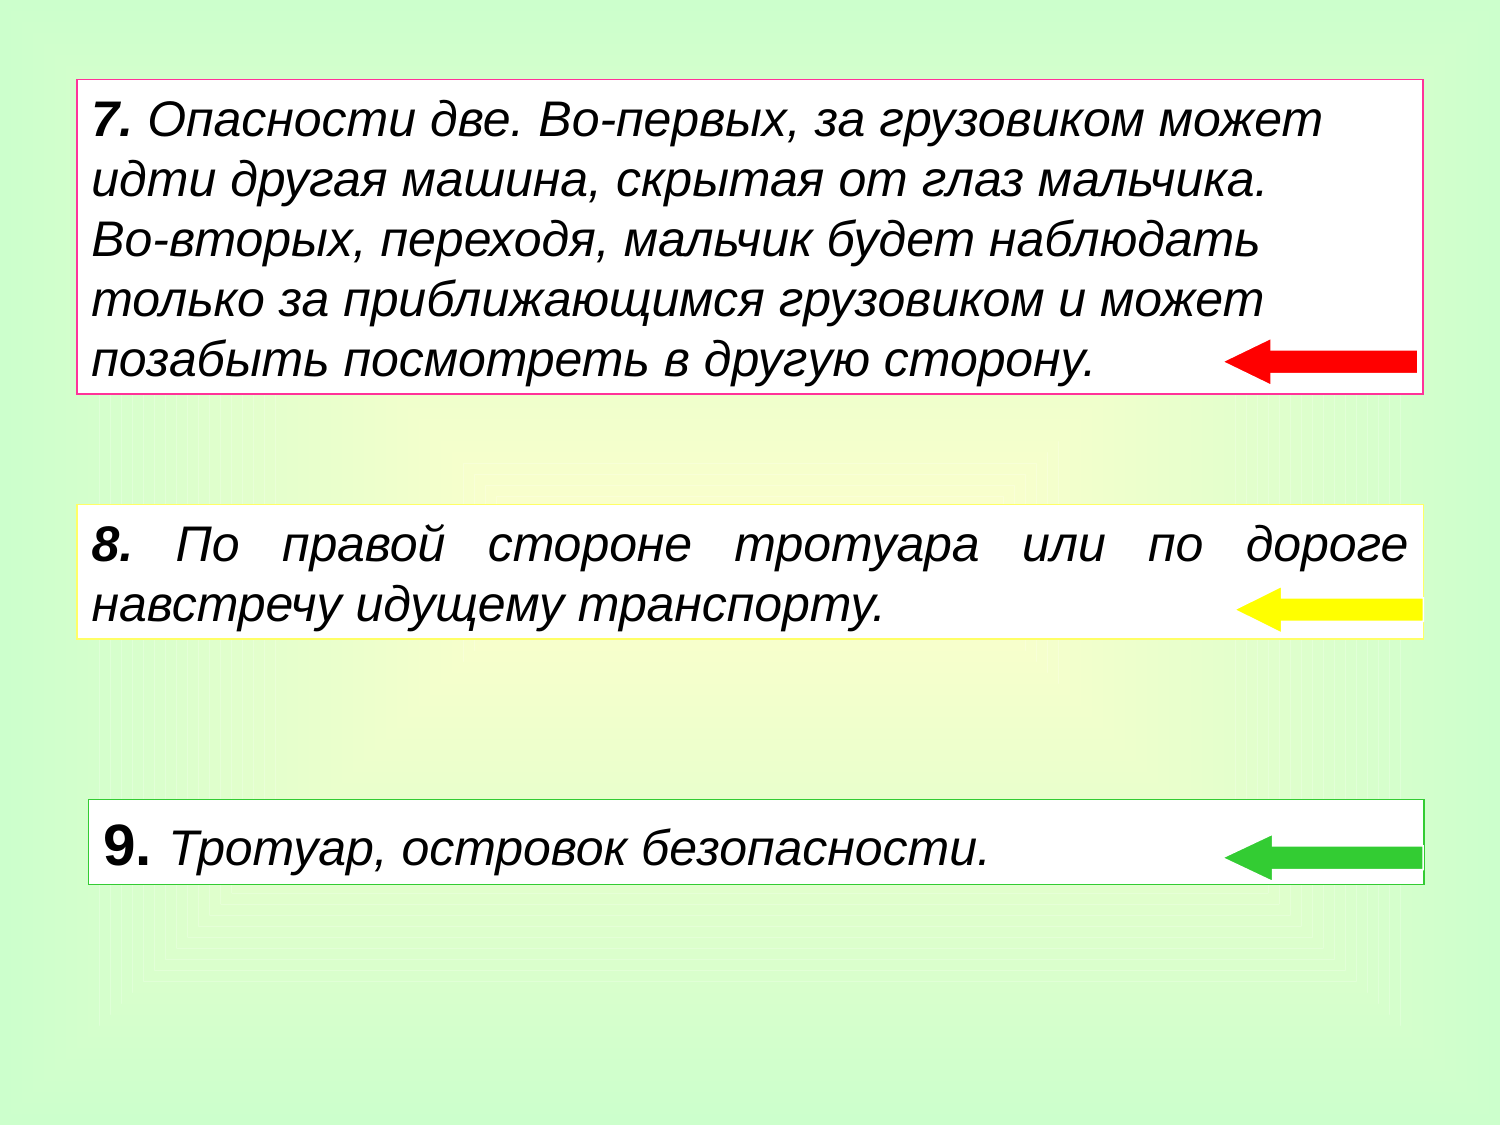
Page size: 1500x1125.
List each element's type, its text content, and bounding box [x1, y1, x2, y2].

text_box 7. Опасности две. Во-первых, за грузовиком может идти другая машина, скрытая от глаз мальчика. Во-вторых, переходя, мальчик будет наблюдать только за приближающимся грузовиком и может позабыть посмотреть в другую сторону. [76, 79, 1424, 395]
text_box [1222, 338, 1418, 386]
text_box 8. По правой стороне тротуара или по дороге навстречу идущему транспорту. [76, 504, 1424, 639]
text_box 9. Тротуар, островок безопасности. [88, 799, 1424, 885]
text_box [1234, 586, 1424, 634]
text_box [1222, 834, 1424, 882]
